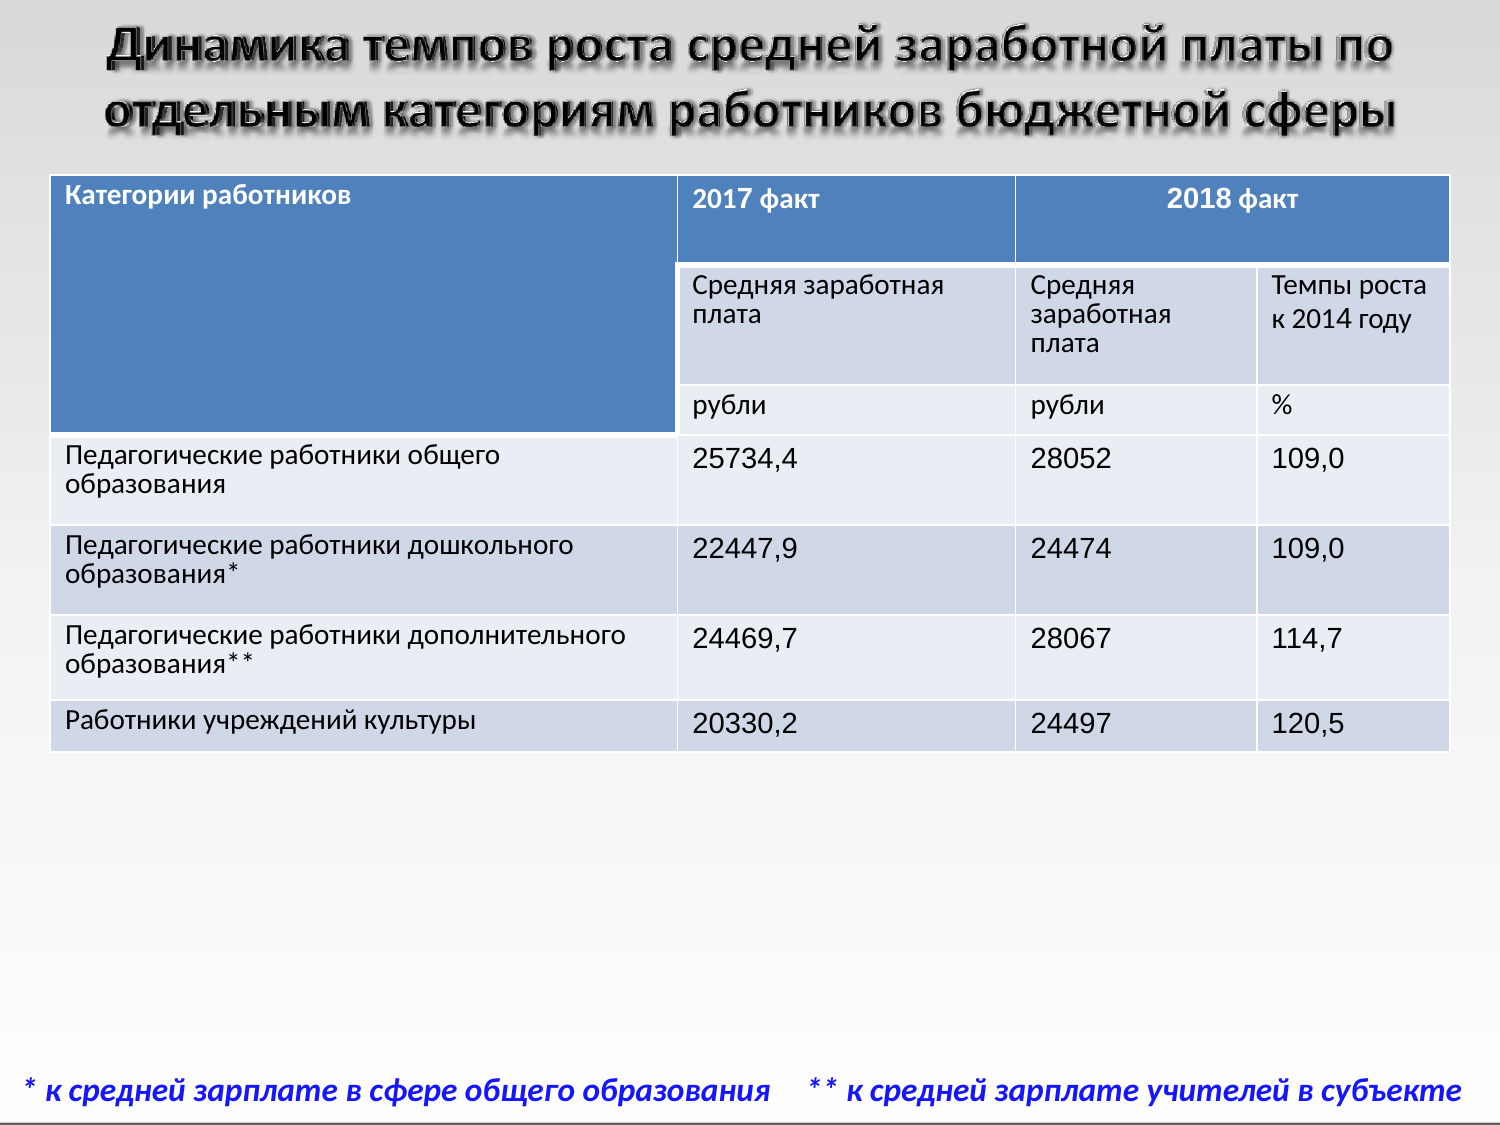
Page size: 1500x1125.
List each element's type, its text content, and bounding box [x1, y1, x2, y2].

table_cell 24474 [1016, 526, 1256, 614]
table_cell 24469,7 [678, 616, 1015, 699]
table_cell Работники учреждений культуры [51, 701, 677, 751]
table_cell Средняя заработная плата [1016, 268, 1256, 384]
table_cell 114,7 [1258, 616, 1449, 699]
table_cell Средняя заработная плата [680, 268, 1015, 384]
table_cell 24497 [1016, 701, 1256, 751]
table_cell 25734,4 [678, 436, 1015, 524]
table_header 2018 факт [1016, 176, 1449, 262]
table_header Категории работников [51, 176, 677, 432]
table_cell рубли [1016, 386, 1256, 434]
text_box ** к средней зарплате учителей в субъекте [803, 1067, 1468, 1108]
table_cell 28067 [1016, 616, 1256, 699]
table_cell Педагогические работники дошкольного образования* [51, 526, 677, 614]
table_cell 28052 [1016, 436, 1256, 524]
table_cell рубли [680, 386, 1015, 434]
table_cell 109,0 [1258, 526, 1449, 614]
table_cell 22447,9 [678, 526, 1015, 614]
table_cell 20330,2 [678, 701, 1015, 751]
table_cell Педагогические работники дополнительного образования** [51, 616, 677, 699]
table_cell Педагогические работники общего образования [51, 438, 677, 524]
table_cell Темпы роста к 2014 году [1258, 268, 1449, 384]
text_box * к средней зарплате в сфере общего образования [18, 1067, 777, 1108]
picture [0, 0, 1500, 1125]
table_cell 109,0 [1258, 436, 1449, 524]
table_cell 120,5 [1258, 701, 1449, 751]
table_cell % [1258, 386, 1449, 434]
table_header 2017 факт [678, 176, 1015, 262]
text_box [64, 0, 1453, 185]
